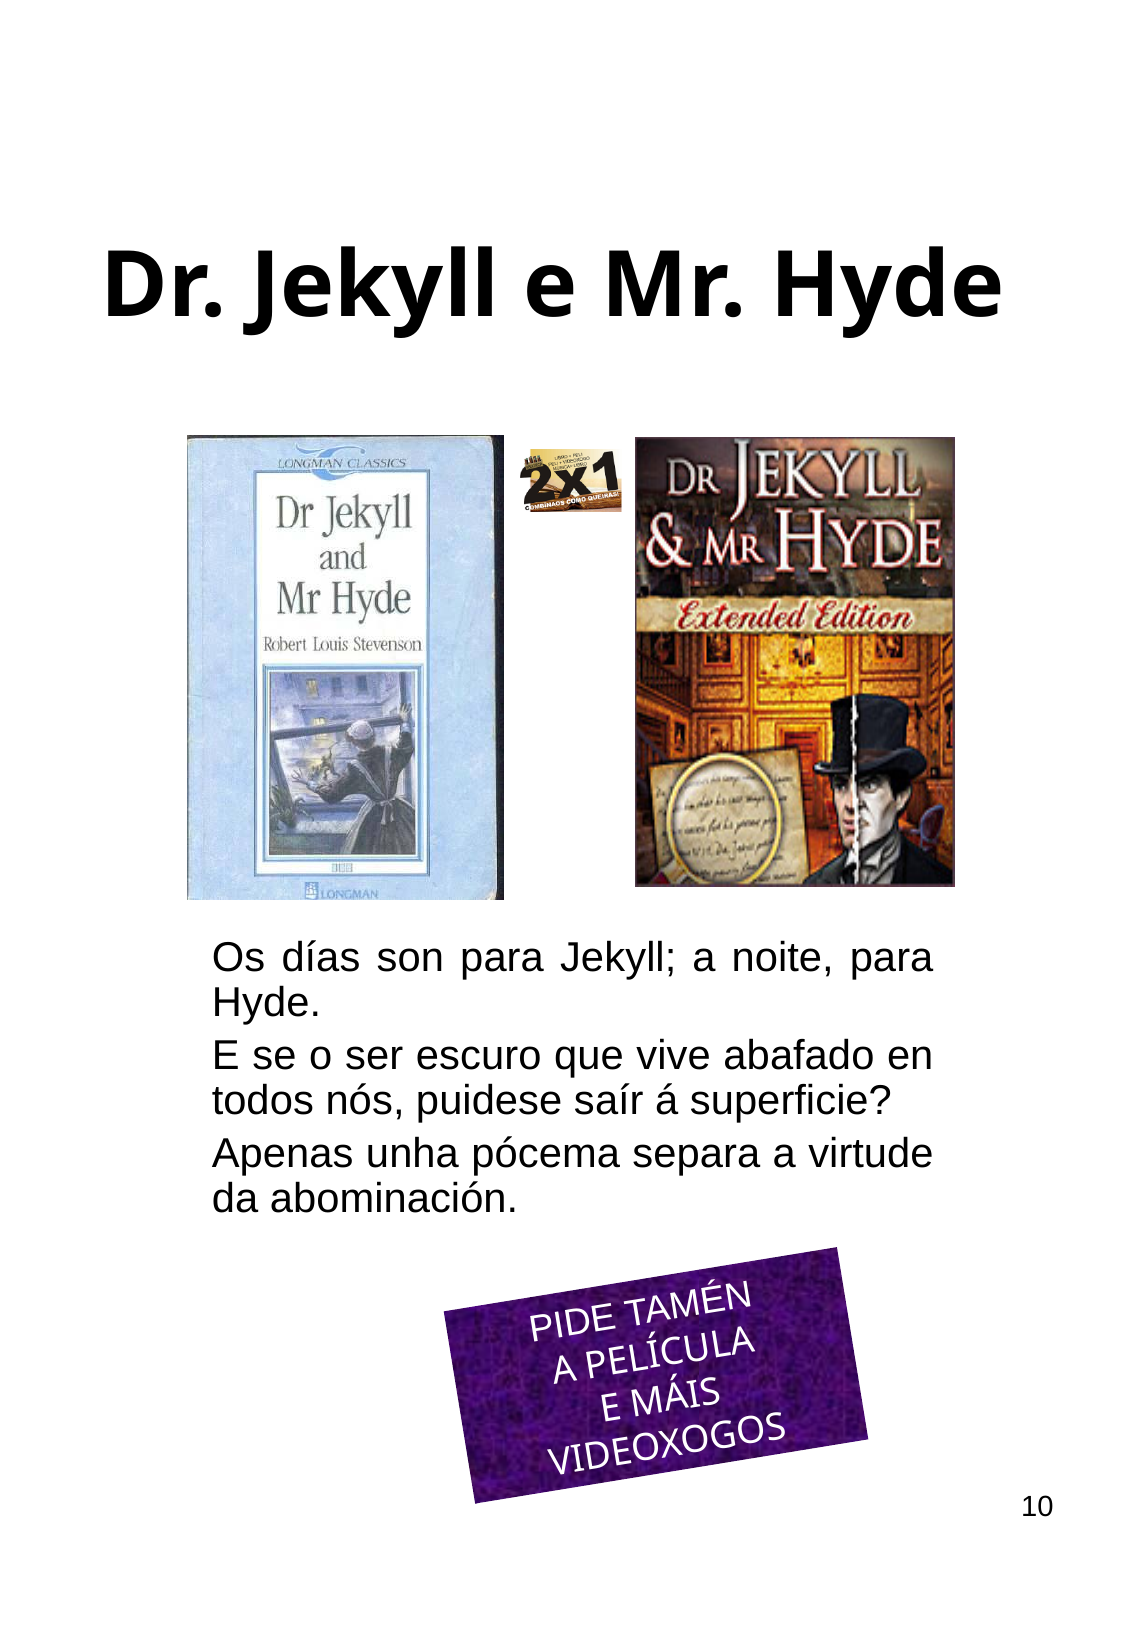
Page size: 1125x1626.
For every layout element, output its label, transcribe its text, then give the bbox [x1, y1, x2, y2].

title Dr. Jekyll e Mr. Hyde [46, 144, 1060, 416]
text_box PIDE TAMÉN A PELÍCULA E MÁIS VIDEOXOGOS [443, 1247, 869, 1504]
slide_number 10 [806, 1479, 1069, 1593]
picture [519, 448, 622, 512]
picture [635, 437, 956, 888]
list Os días son para Jekyll; a noite, para Hyde. E se o ser escuro que vive abafado en todos nós, puidese saír á superficie? Apenas unha pócema separa a virtude da abominación. [140, 927, 950, 1452]
picture [187, 435, 505, 900]
